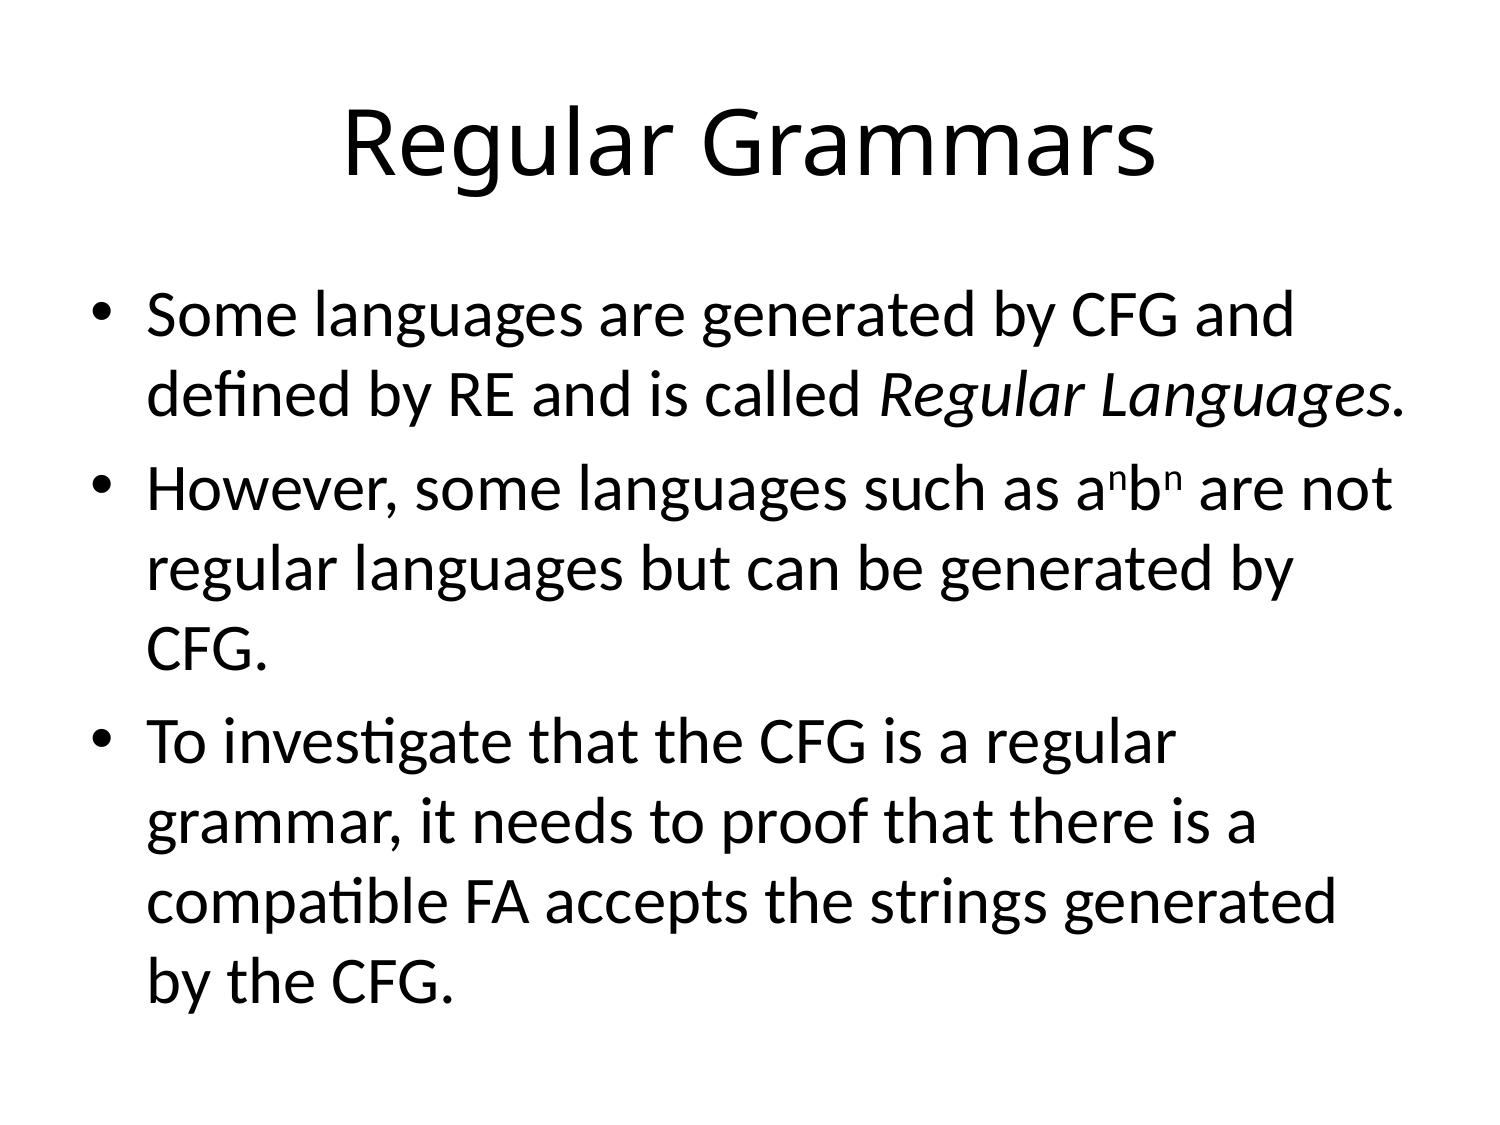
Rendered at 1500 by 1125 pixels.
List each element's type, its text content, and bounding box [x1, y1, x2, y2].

title Regular Grammars [75, 45, 1425, 233]
list Some languages are generated by CFG and defined by RE and is called Regular Languages. However, some languages such as anbn are not regular languages but can be generated by CFG. To investigate that the CFG is a regular grammar, it needs to proof that there is a compatible FA accepts the strings generated by the CFG. [75, 262, 1425, 1063]
